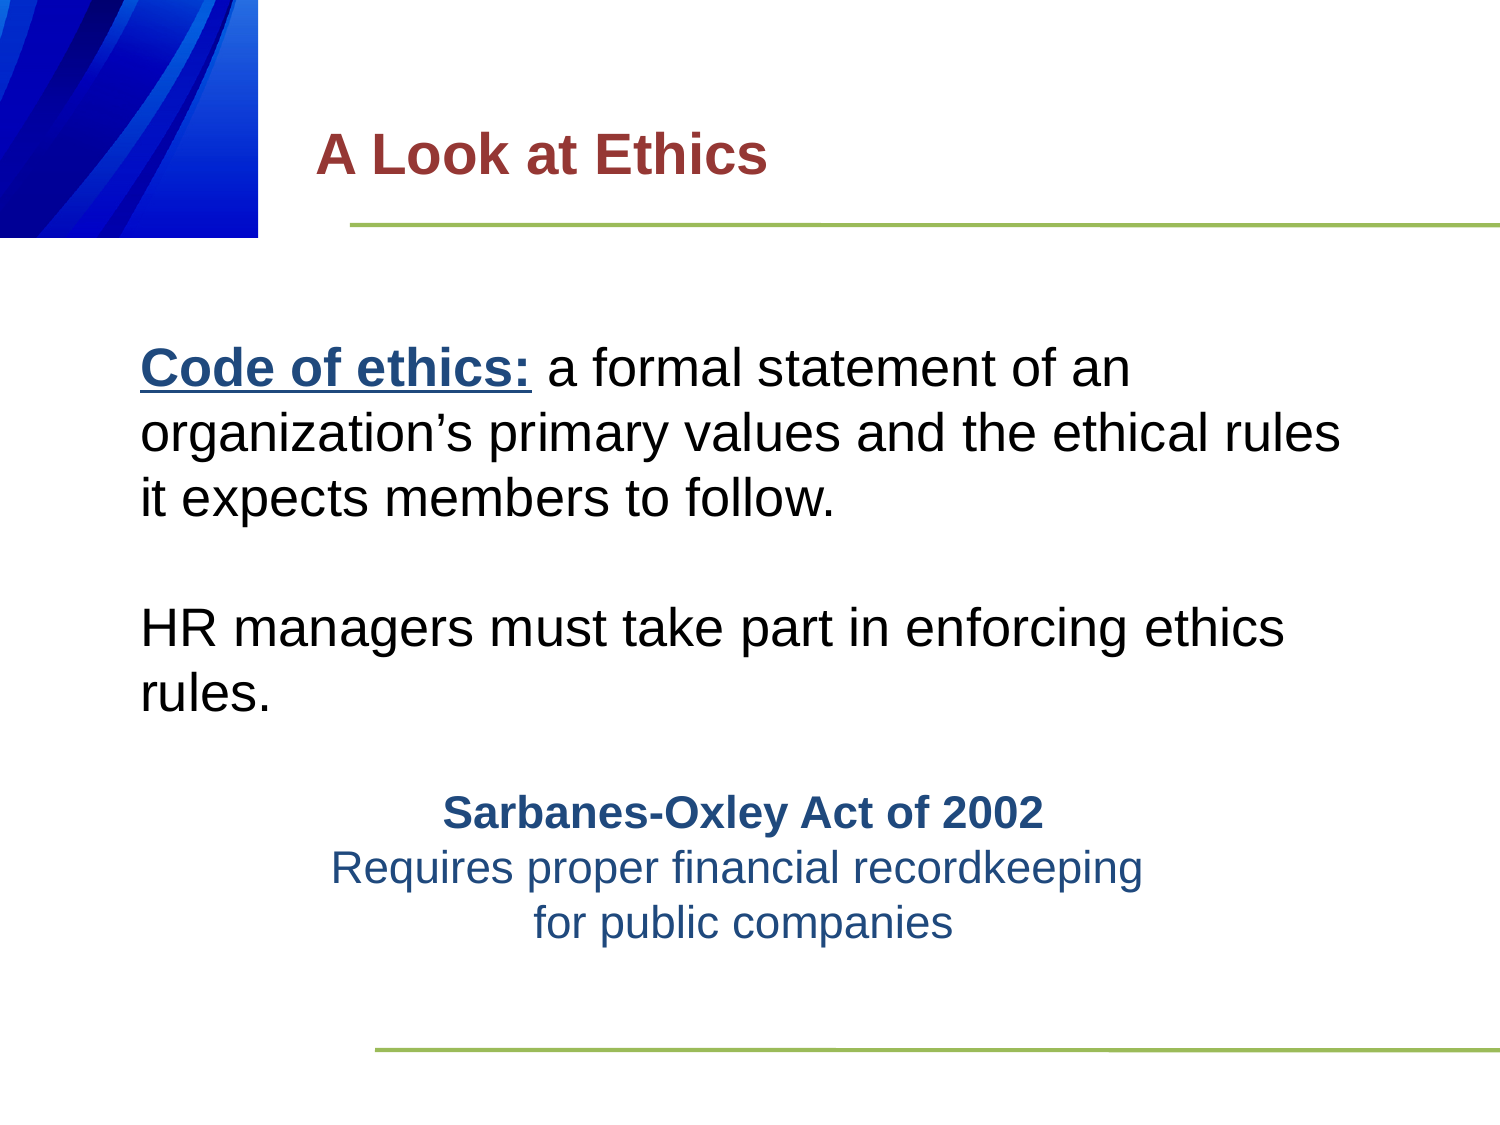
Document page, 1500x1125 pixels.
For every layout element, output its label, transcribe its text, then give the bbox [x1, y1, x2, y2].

picture [0, 0, 259, 238]
text_box Sarbanes-Oxley Act of 2002 Requires proper financial recordkeeping for public companies [299, 774, 1188, 955]
text_box A Look at Ethics [300, 109, 1225, 195]
text_box Code of ethics: a formal statement of an organization’s primary values and the ethical rules it expects members to follow. HR managers must take part in enforcing ethics rules. [125, 324, 1363, 731]
text_box [62, 200, 1300, 261]
